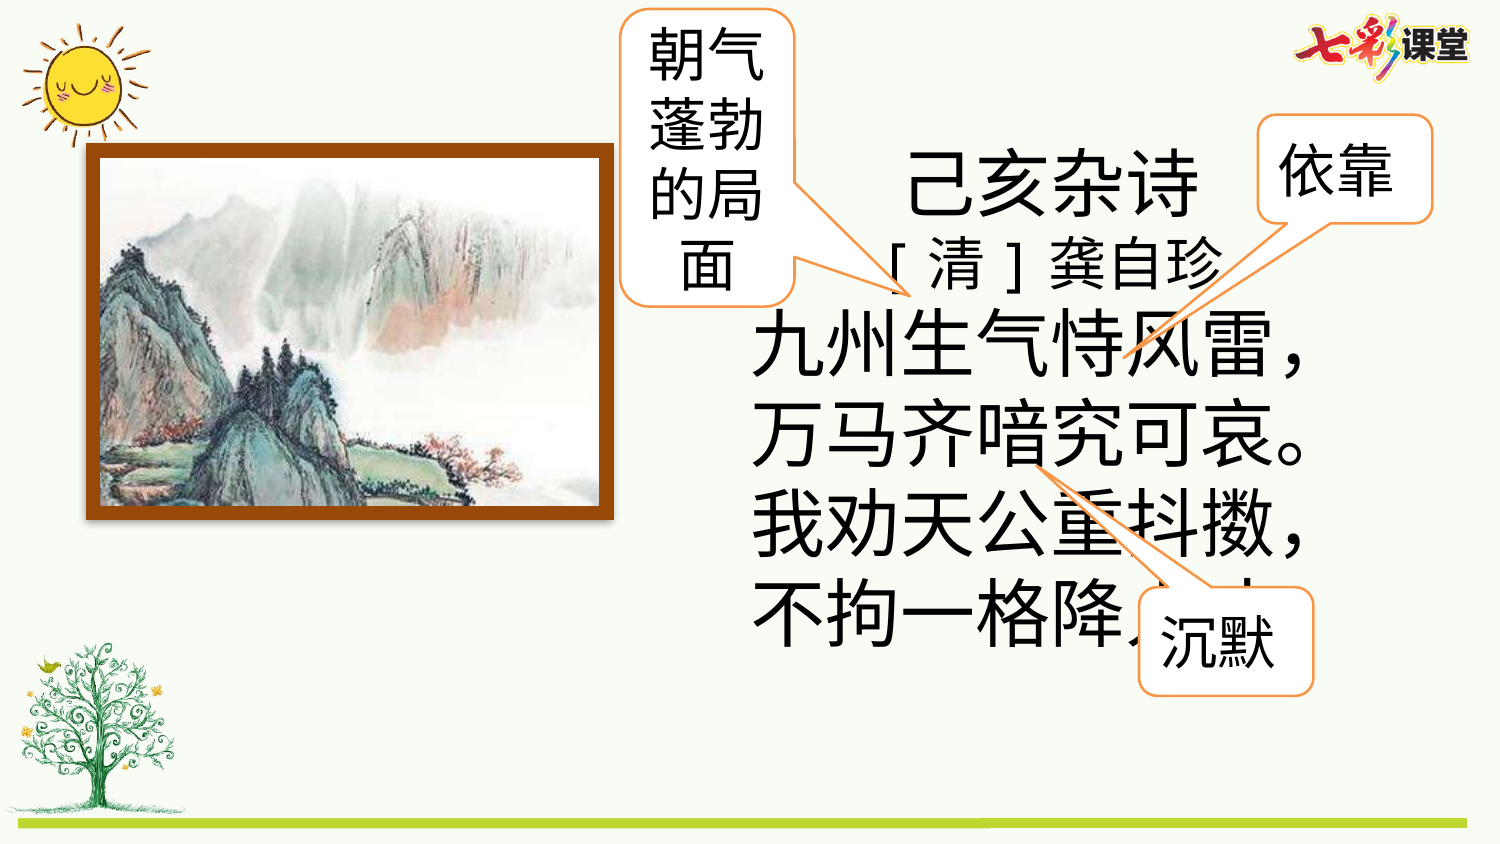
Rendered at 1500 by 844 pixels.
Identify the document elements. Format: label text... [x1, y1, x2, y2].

picture [0, 608, 1467, 844]
text_box 依靠 [1122, 113, 1434, 360]
text_box 沉默 [1035, 464, 1315, 698]
picture [0, 0, 173, 172]
picture [1291, 9, 1472, 87]
picture [99, 157, 600, 507]
text_box 朝气蓬勃的局面 [618, 7, 911, 308]
text_box 己亥杂诗 [清]龚自珍 九州生气恃风雷， 万马齐喑究可哀。 我劝天公重抖擞， 不拘一格降人才。 [735, 129, 1366, 664]
